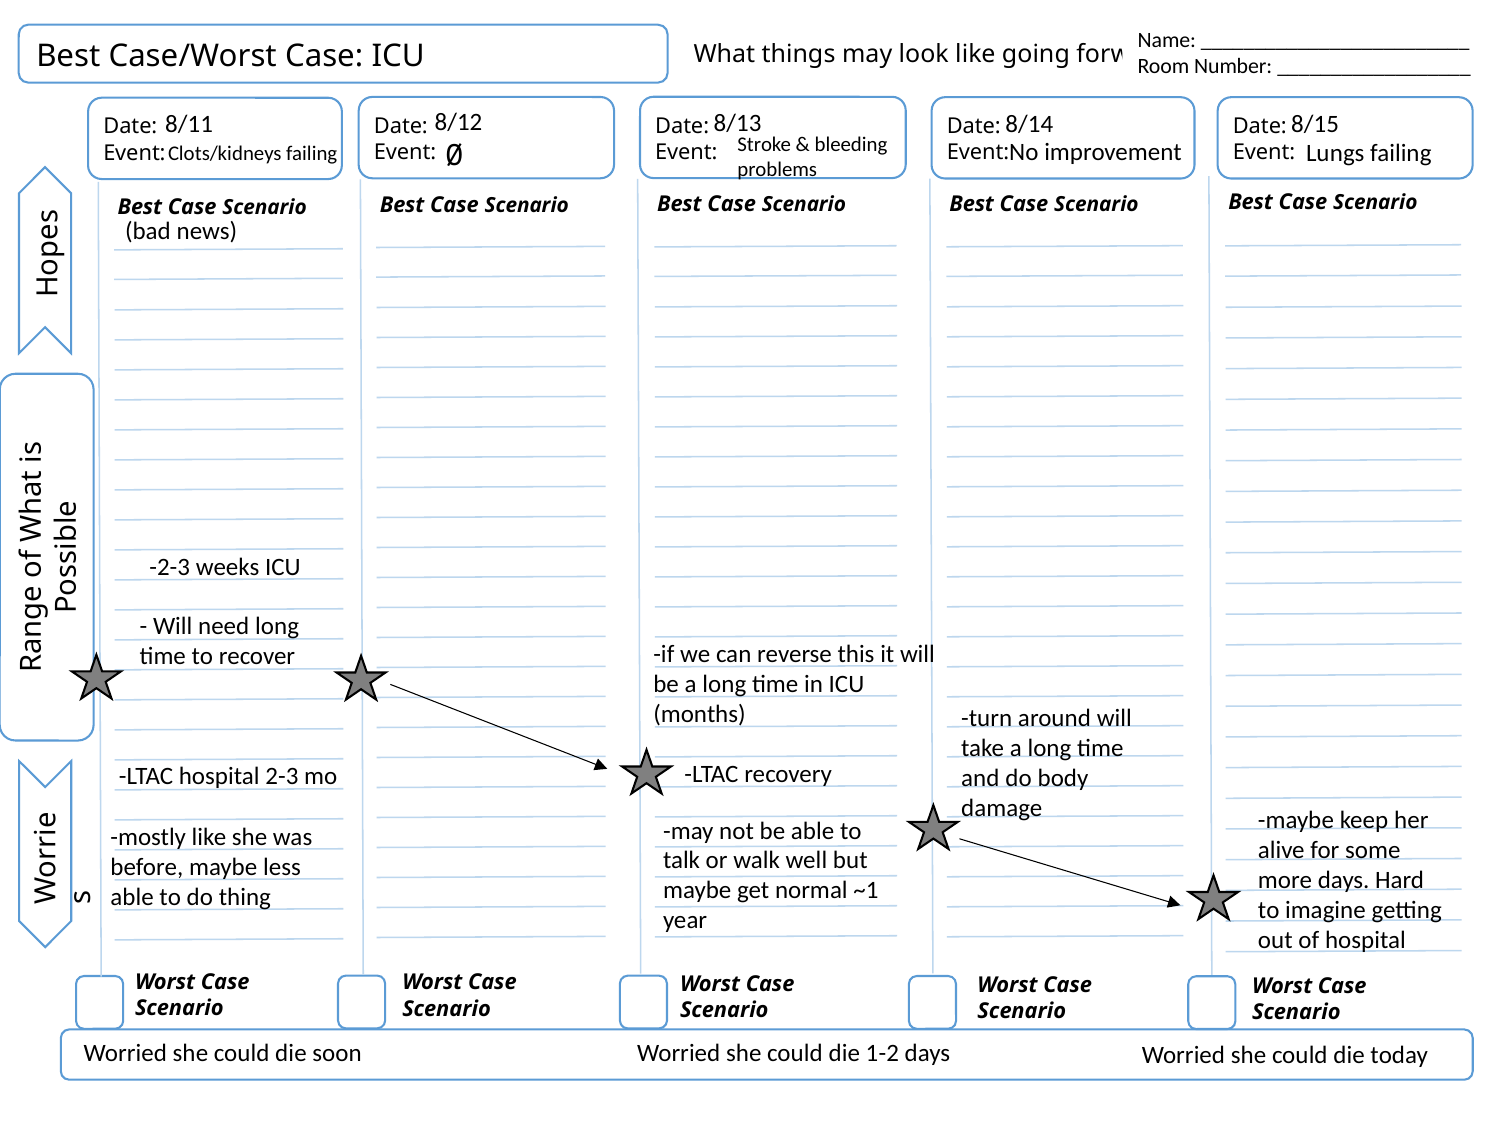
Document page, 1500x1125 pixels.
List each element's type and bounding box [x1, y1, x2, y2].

text_box [17, 11, 1500, 1080]
text_box [959, 838, 1181, 906]
text_box [390, 684, 608, 769]
